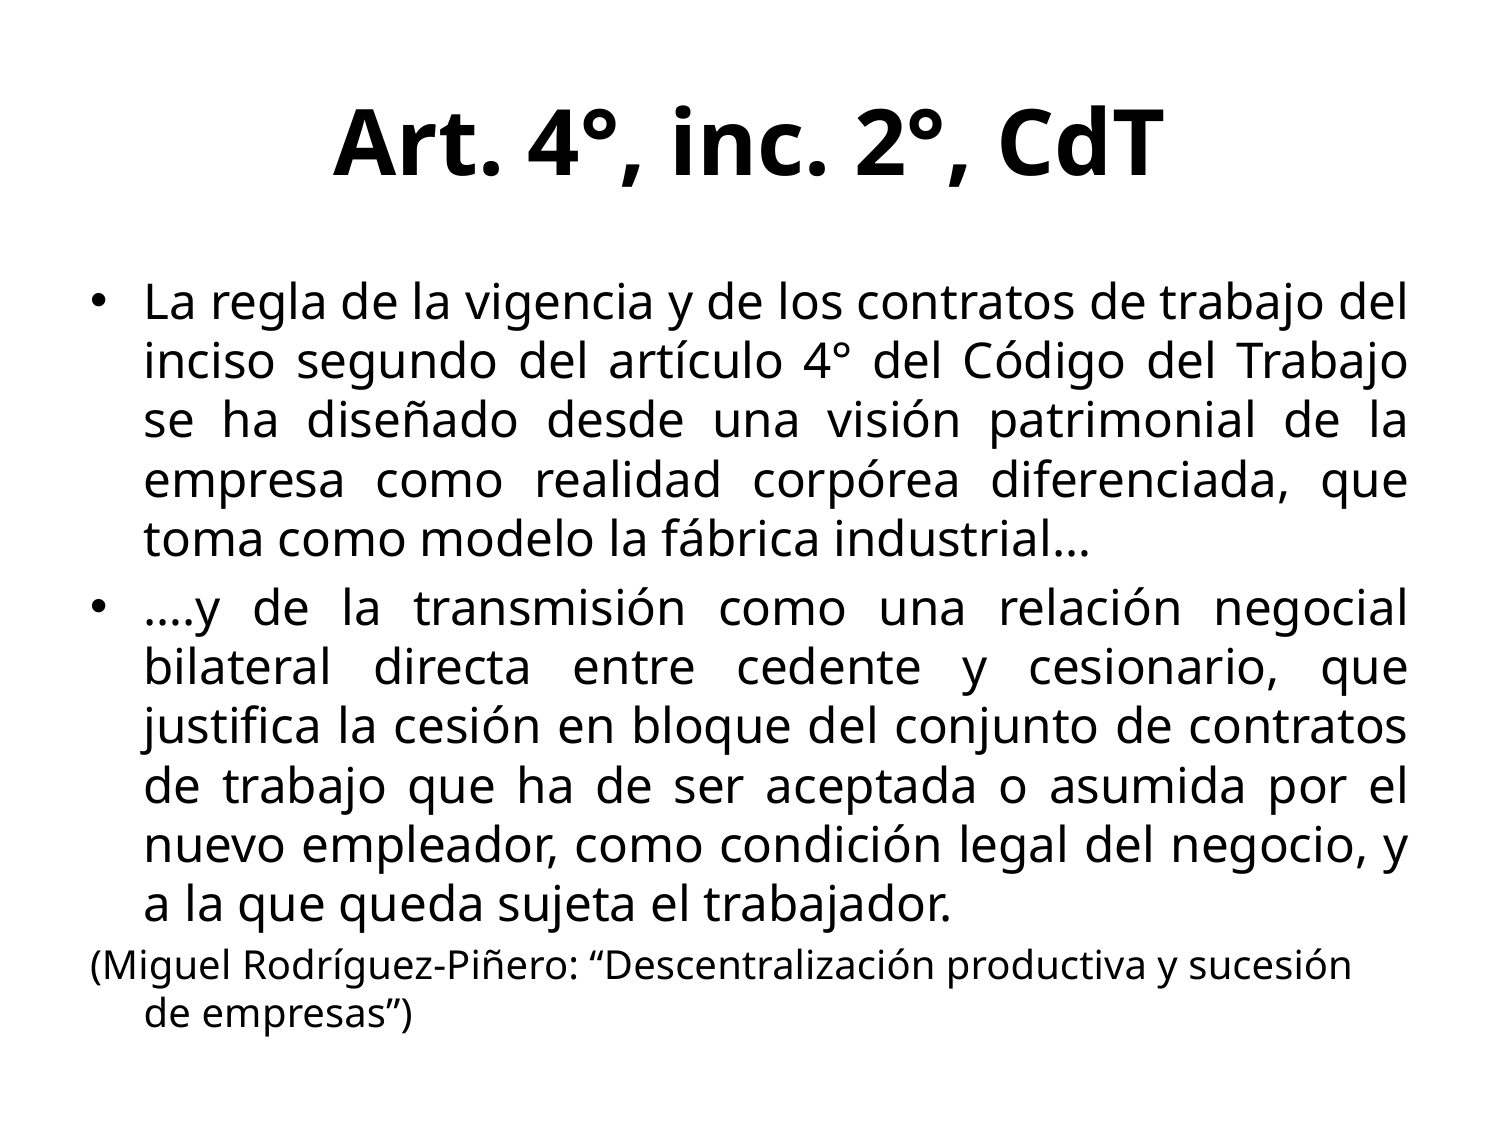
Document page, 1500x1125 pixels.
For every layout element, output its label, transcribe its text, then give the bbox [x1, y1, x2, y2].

title Art. 4°, inc. 2°, CdT [74, 44, 1426, 233]
list La regla de la vigencia y de los contratos de trabajo del inciso segundo del artículo 4° del Código del Trabajo se ha diseñado desde una visión patrimonial de la empresa como realidad corpórea diferenciada, que toma como modelo la fábrica industrial… ….y de la transmisión como una relación negocial bilateral directa entre cedente y cesionario, que justifica la cesión en bloque del conjunto de contratos de trabajo que ha de ser aceptada o asumida por el nuevo empleador, como condición legal del negocio, y a la que queda sujeta el trabajador. (Miguel Rodríguez-Piñero: “Descentralización productiva y sucesión de empresas”) [74, 262, 1426, 1125]
